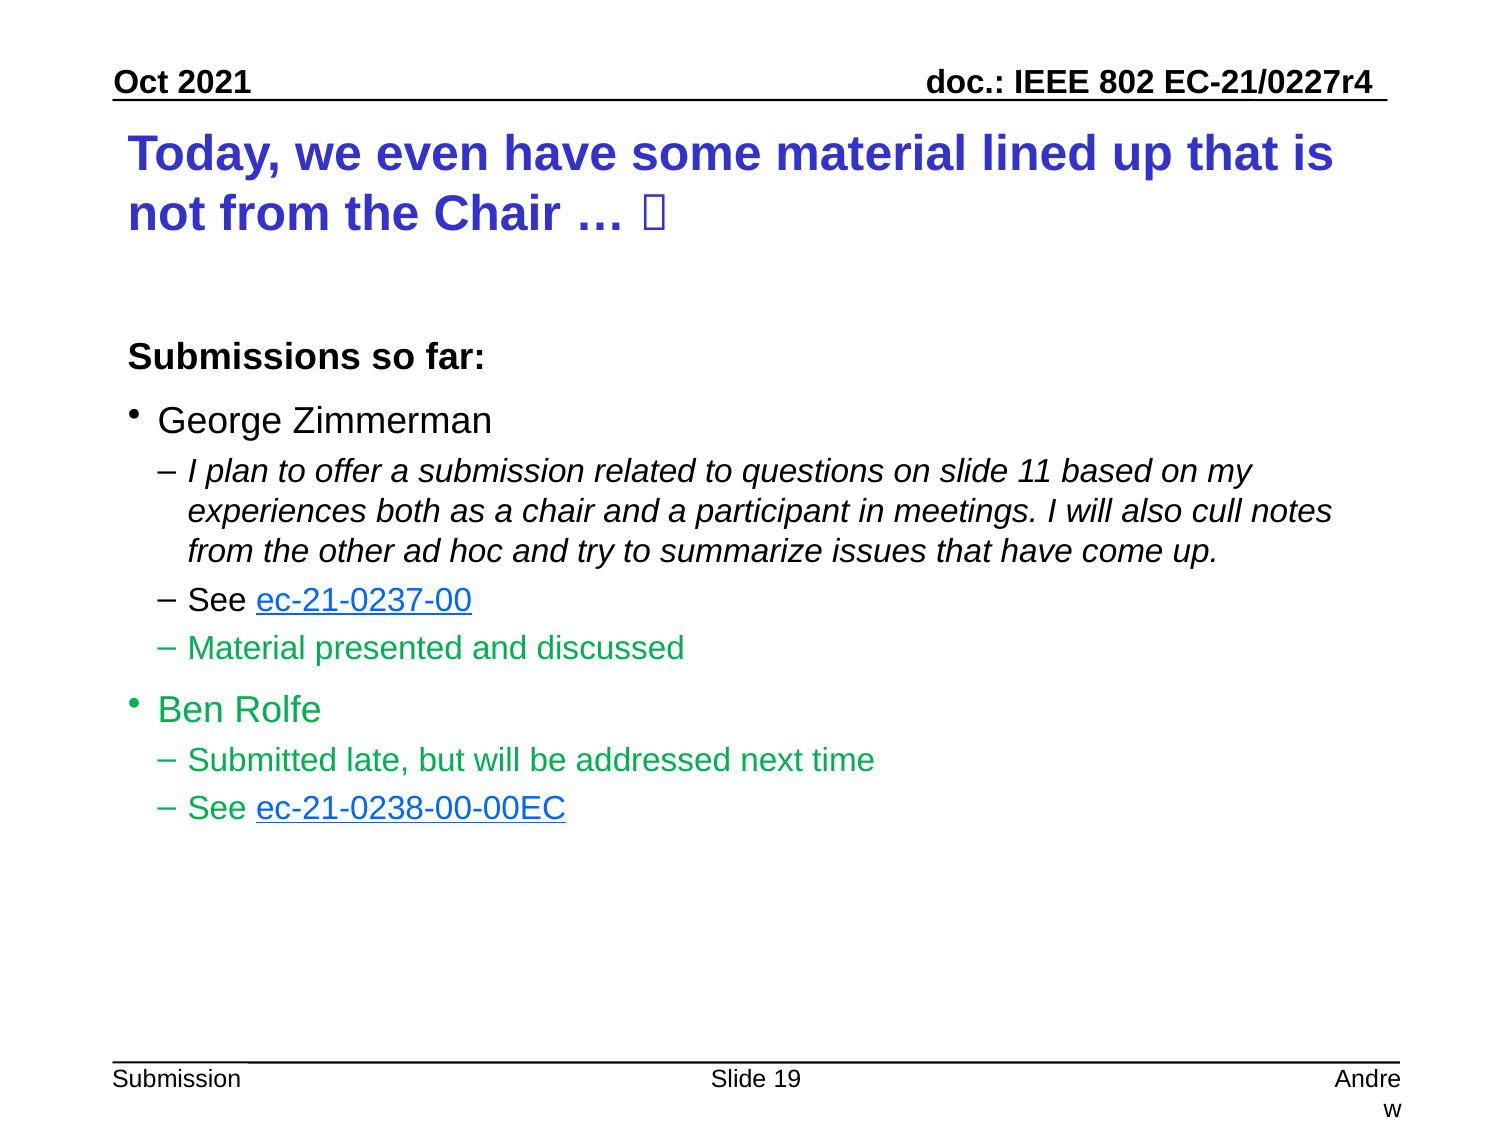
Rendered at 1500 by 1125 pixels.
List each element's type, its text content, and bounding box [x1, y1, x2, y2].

slide_number Slide 19 [709, 1061, 803, 1093]
footer Andrew Myles, Cisco [1320, 1061, 1402, 1093]
title Today, we even have some material lined up that is not from the Chair …  [112, 112, 1388, 288]
list Submissions so far: George Zimmerman I plan to offer a submission related to questions on slide 11 based on my experiences both as a chair and a participant in meetings. I will also cull notes from the other ad hoc and try to summarize issues that have come up. See ec-21-0237-00 Material presented and discussed Ben Rolfe Submitted late, but will be addressed next time See ec-21-0238-00-00EC [112, 324, 1388, 1000]
